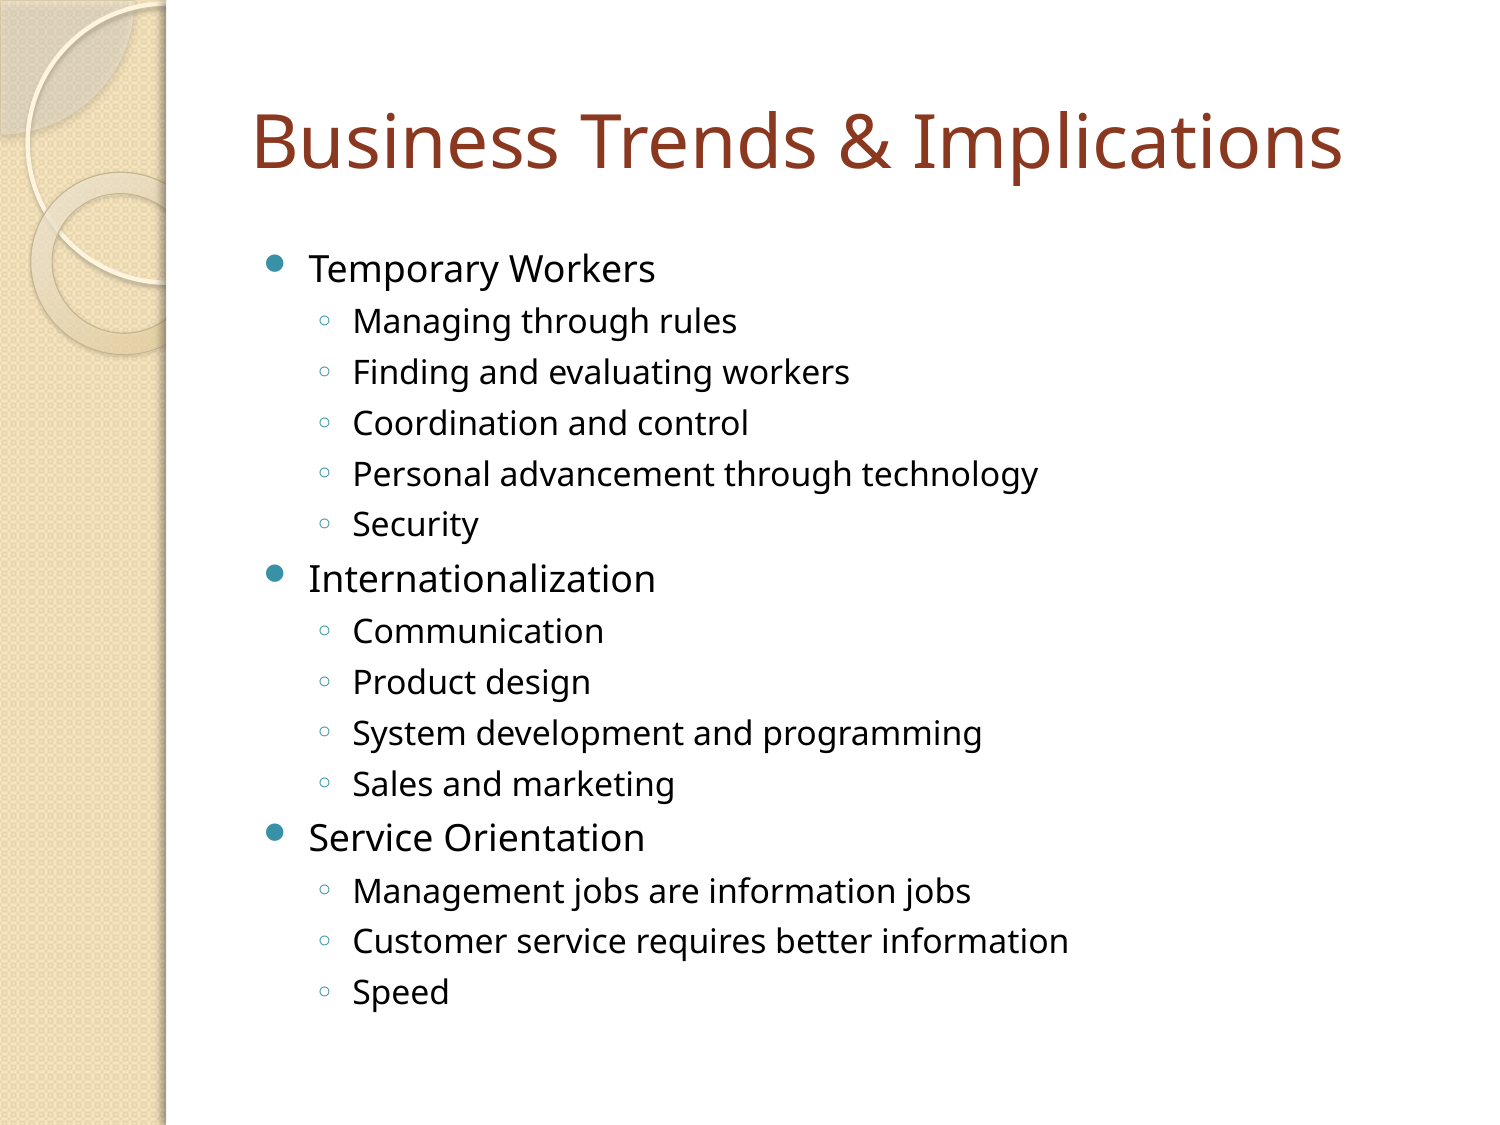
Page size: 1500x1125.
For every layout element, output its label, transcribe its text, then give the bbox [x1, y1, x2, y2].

list Temporary Workers Managing through rules Finding and evaluating workers Coordination and control Personal advancement through technology Security Internationalization Communication Product design System development and programming Sales and marketing Service Orientation Management jobs are information jobs Customer service requires better information Speed [235, 237, 1466, 1025]
title Business Trends & Implications [235, 45, 1466, 233]
